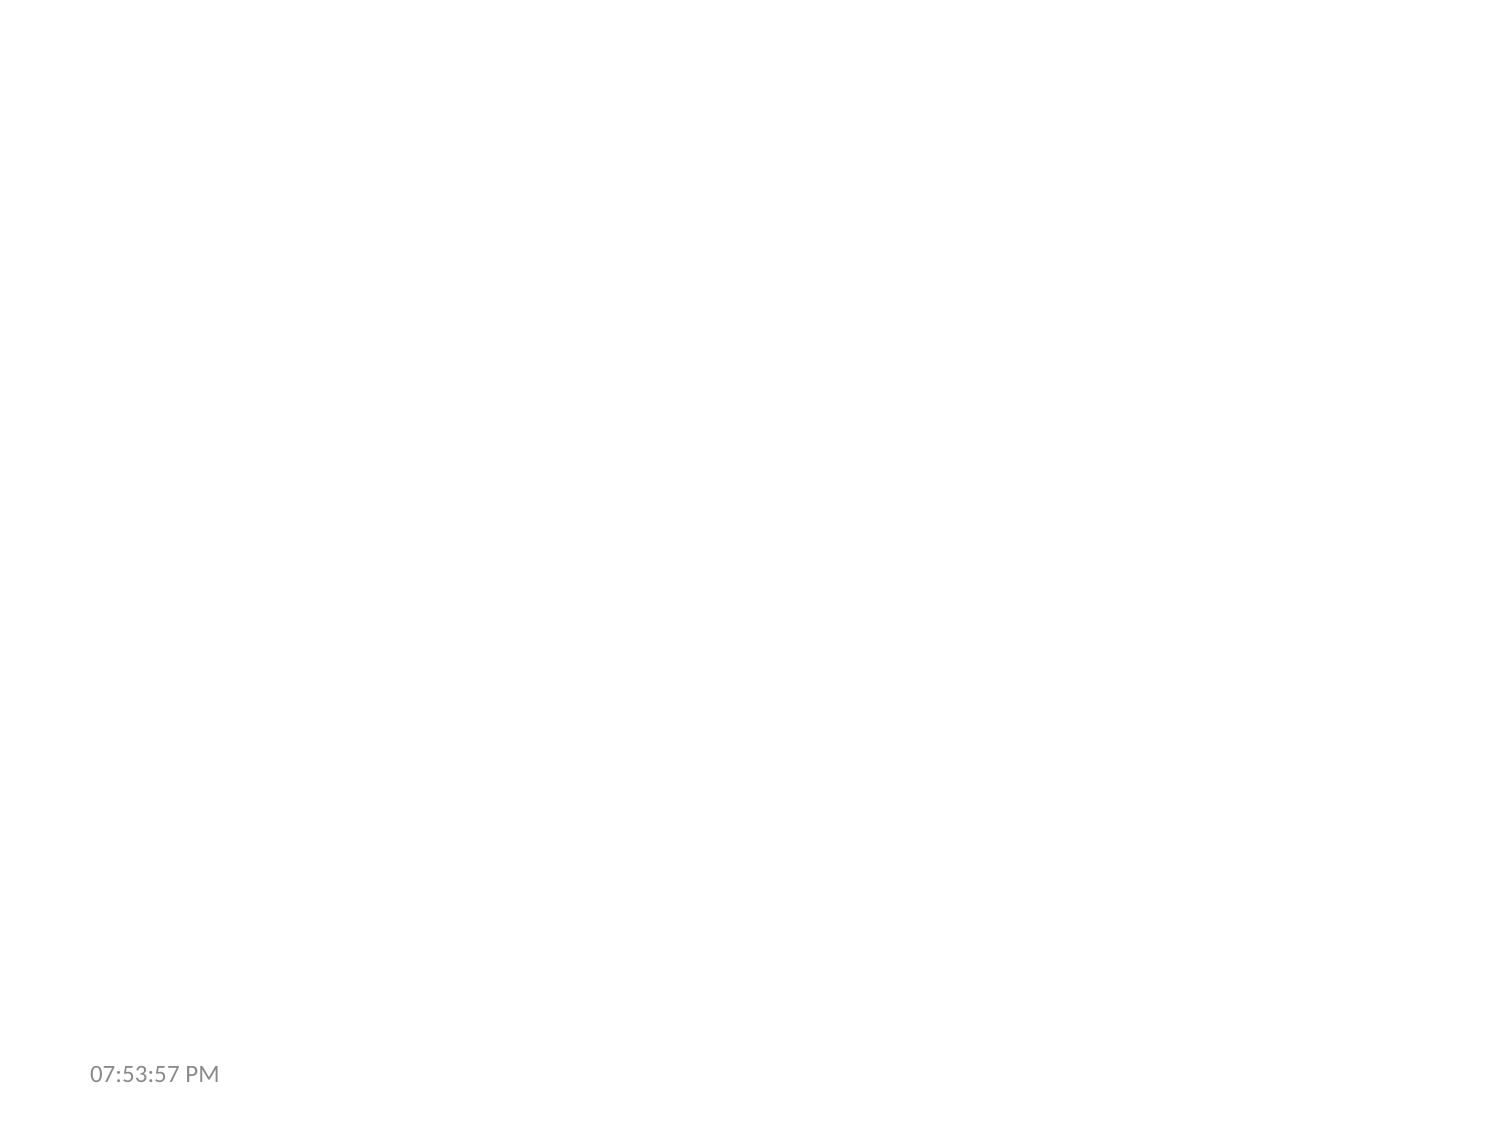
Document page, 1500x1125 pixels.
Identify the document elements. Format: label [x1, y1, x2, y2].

slide_number [75, 1042, 425, 1103]
